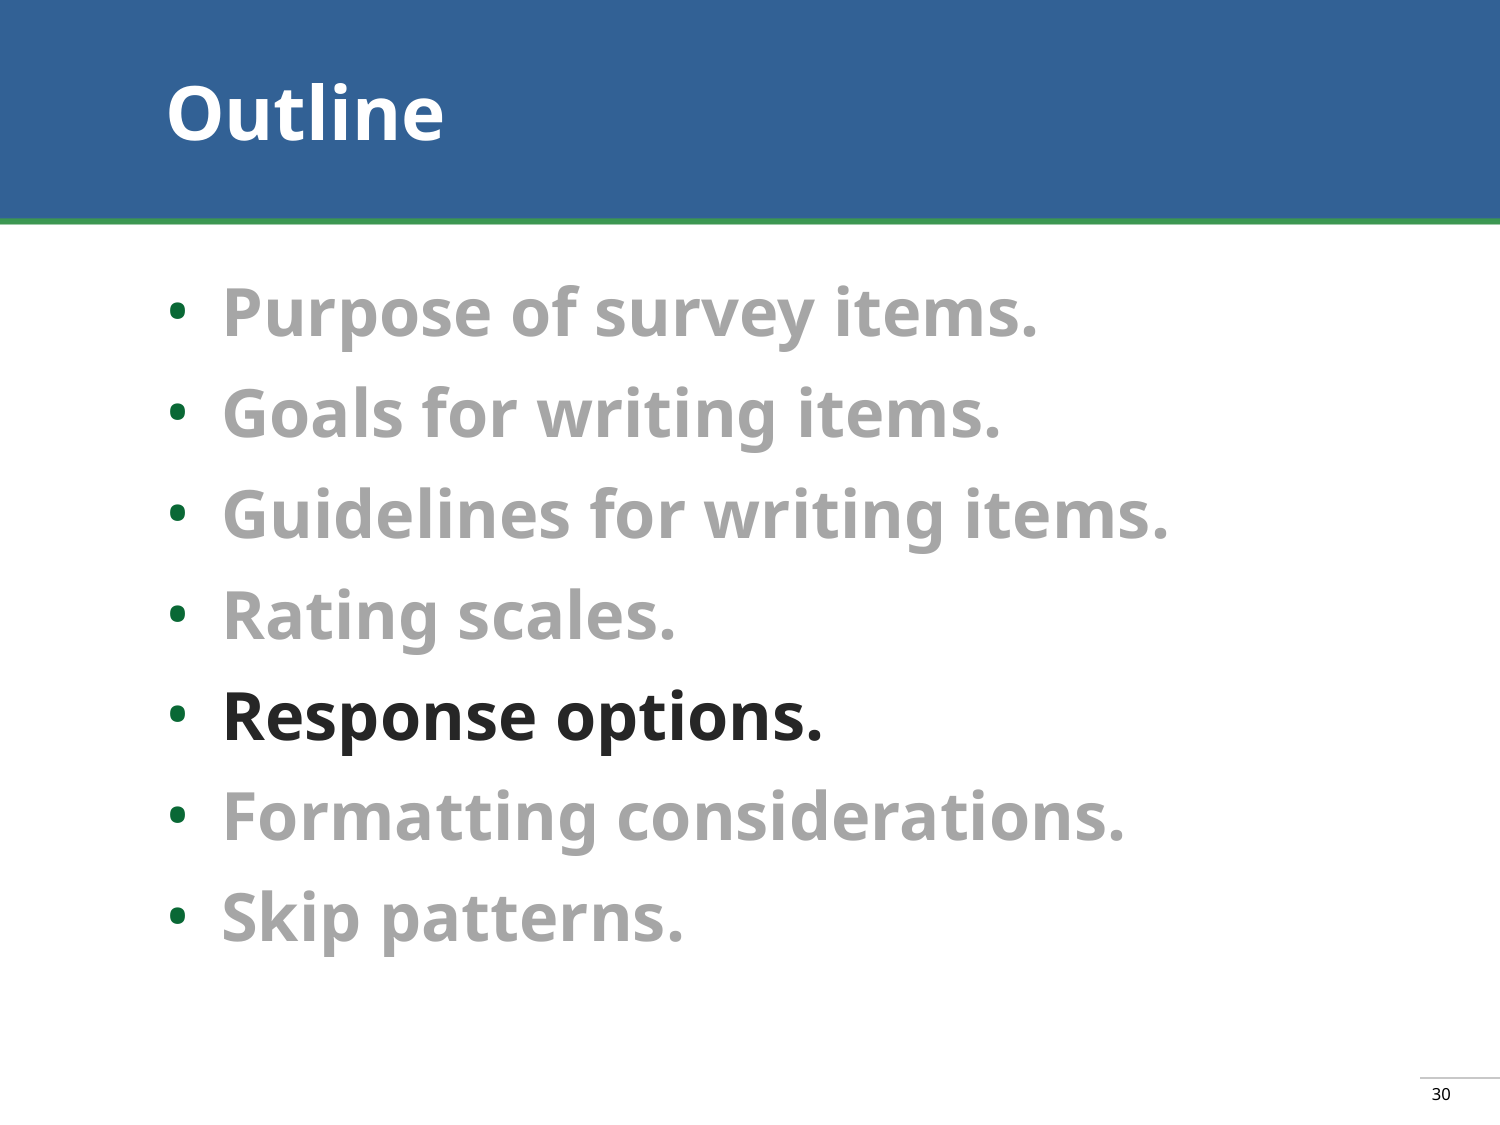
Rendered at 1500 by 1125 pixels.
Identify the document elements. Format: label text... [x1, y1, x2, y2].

title Outline [150, 0, 1350, 221]
picture [0, 0, 1500, 1125]
slide_number 30 [1431, 1085, 1458, 1106]
list Purpose of survey items. Goals for writing items. Guidelines for writing items. Rating scales. Response options. Formatting considerations. Skip patterns. [150, 262, 1350, 1005]
